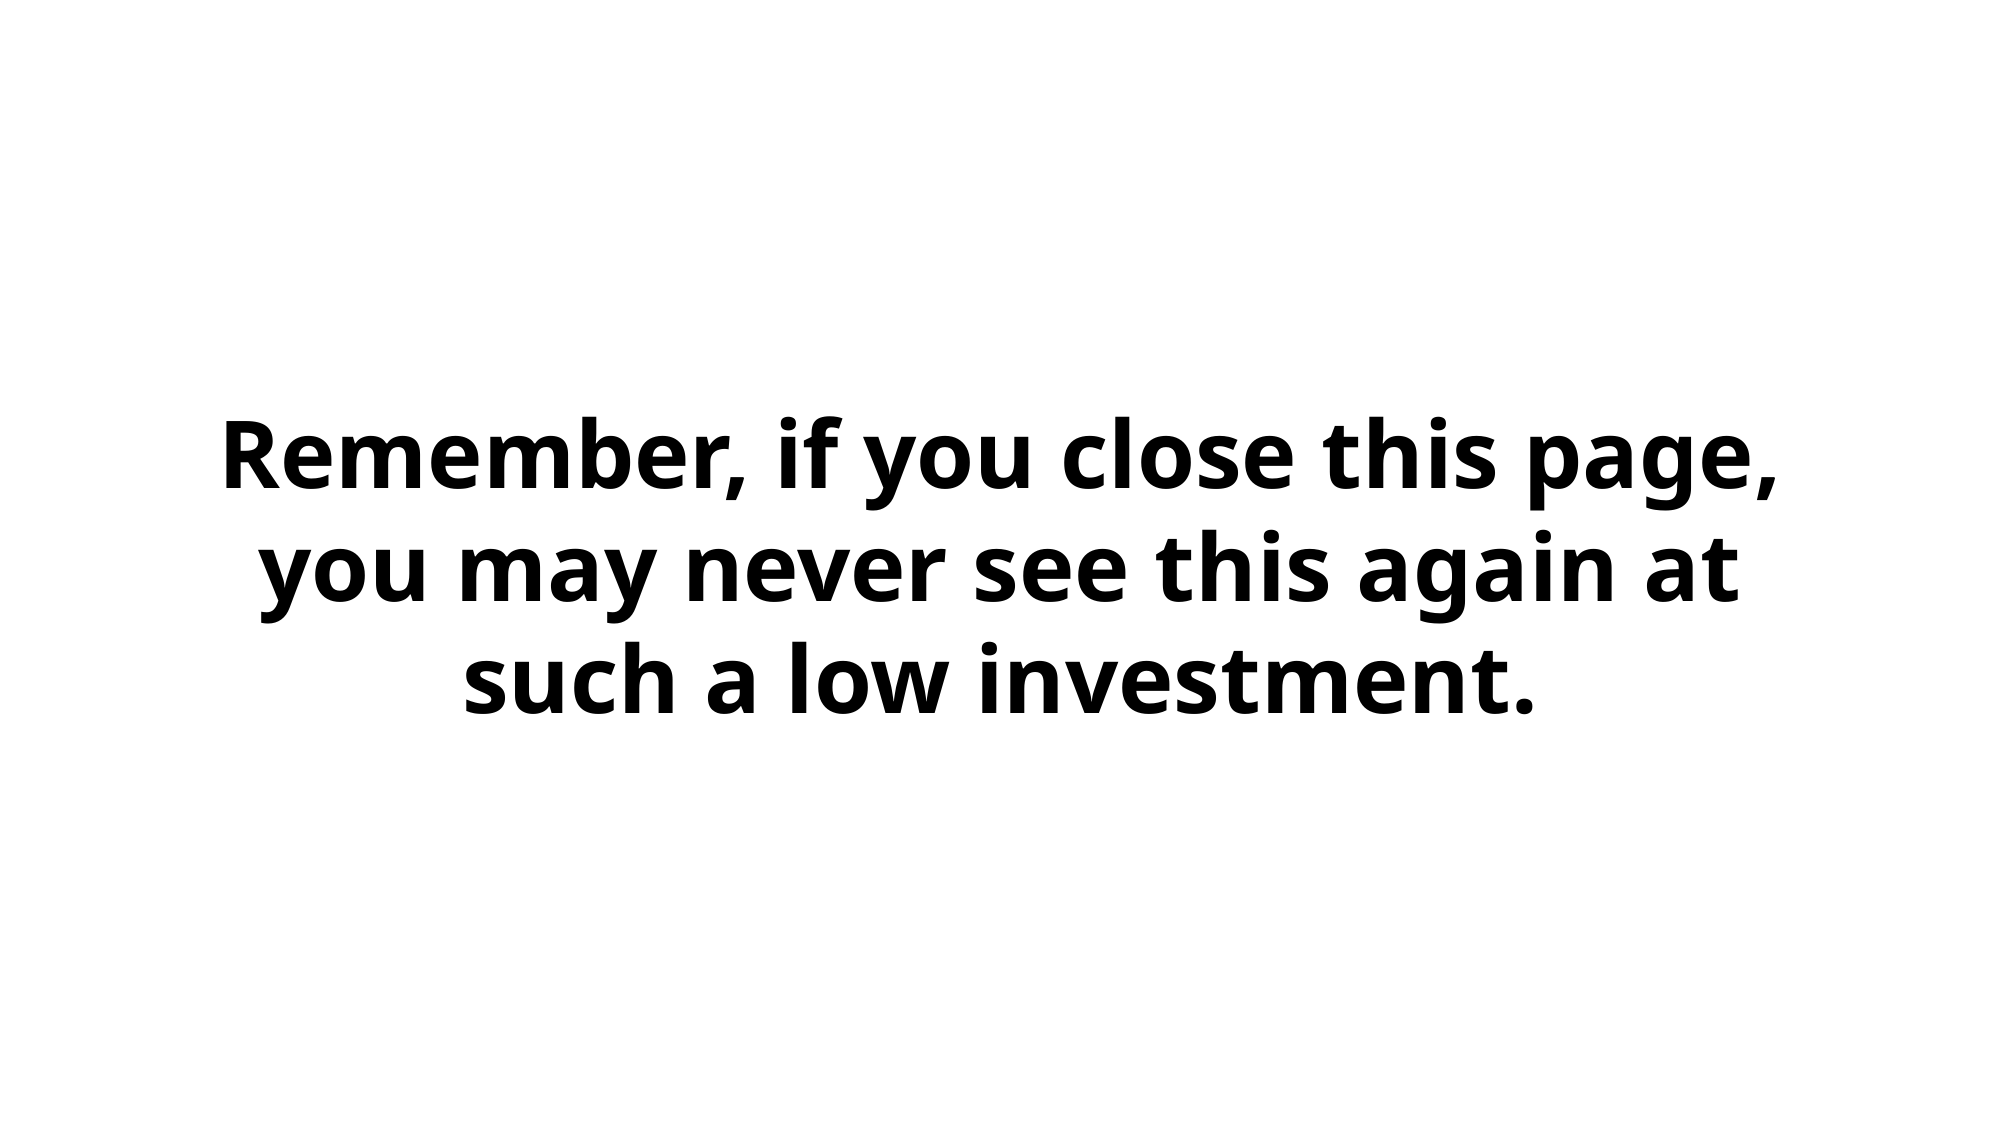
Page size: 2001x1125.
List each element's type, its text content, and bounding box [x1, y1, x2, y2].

text_box Remember, if you close this page, you may never see this again at such a low investment. [200, 387, 1800, 740]
